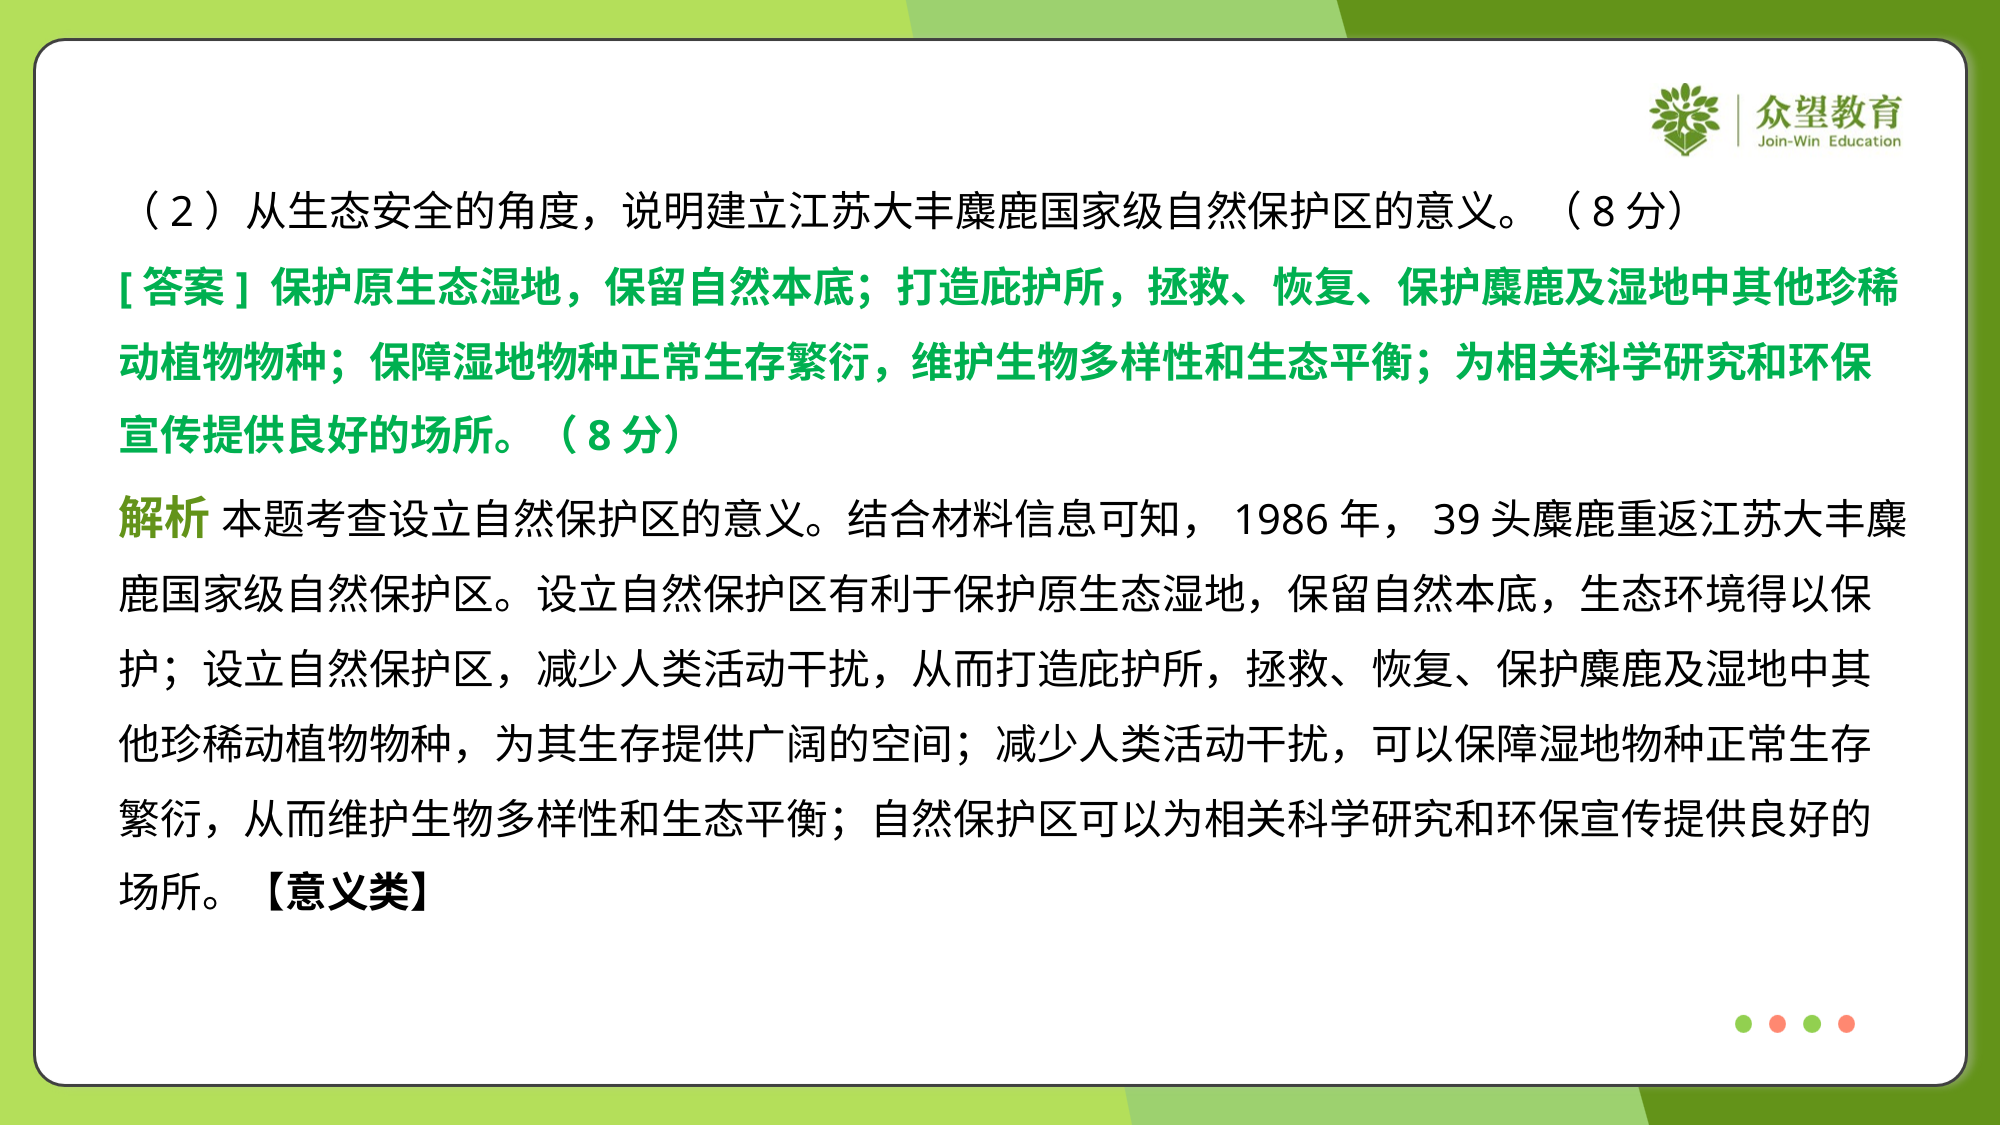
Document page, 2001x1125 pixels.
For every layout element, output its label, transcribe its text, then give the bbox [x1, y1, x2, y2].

text_box （2）从生态安全的角度，说明建立江苏大丰麋鹿国家级自然保护区的意义。（8分） [118, 159, 1883, 227]
text_box 解析 本题考查设立自然保护区的意义。结合材料信息可知，1986年，39头麋鹿重返江苏大丰麋 鹿国家级自然保护区。设立自然保护区有利于保护原生态湿地，保留自然本底，生态环境得以保 护；设立自然保护区，减少人类活动干扰，从而打造庇护所，拯救、恢复、保护麋鹿及湿地中其 他珍稀动植物物种，为其生存提供广阔的空间；减少人类活动干扰，可以保障湿地物种正常生存 繁衍，从而维护生物多样性和生态平衡；自然保护区可以为相关科学研究和环保宣传提供良好的 场所。【意义类】 [118, 466, 1883, 909]
picture [0, 0, 2000, 1125]
text_box [答案] 保护原生态湿地，保留自然本底；打造庇护所，拯救、恢复、保护麋鹿及湿地中其他珍稀 动植物物种；保障湿地物种正常生存繁衍，维护生物多样性和生态平衡；为相关科学研究和环保 宣传提供良好的场所。（8分） [118, 235, 1883, 451]
